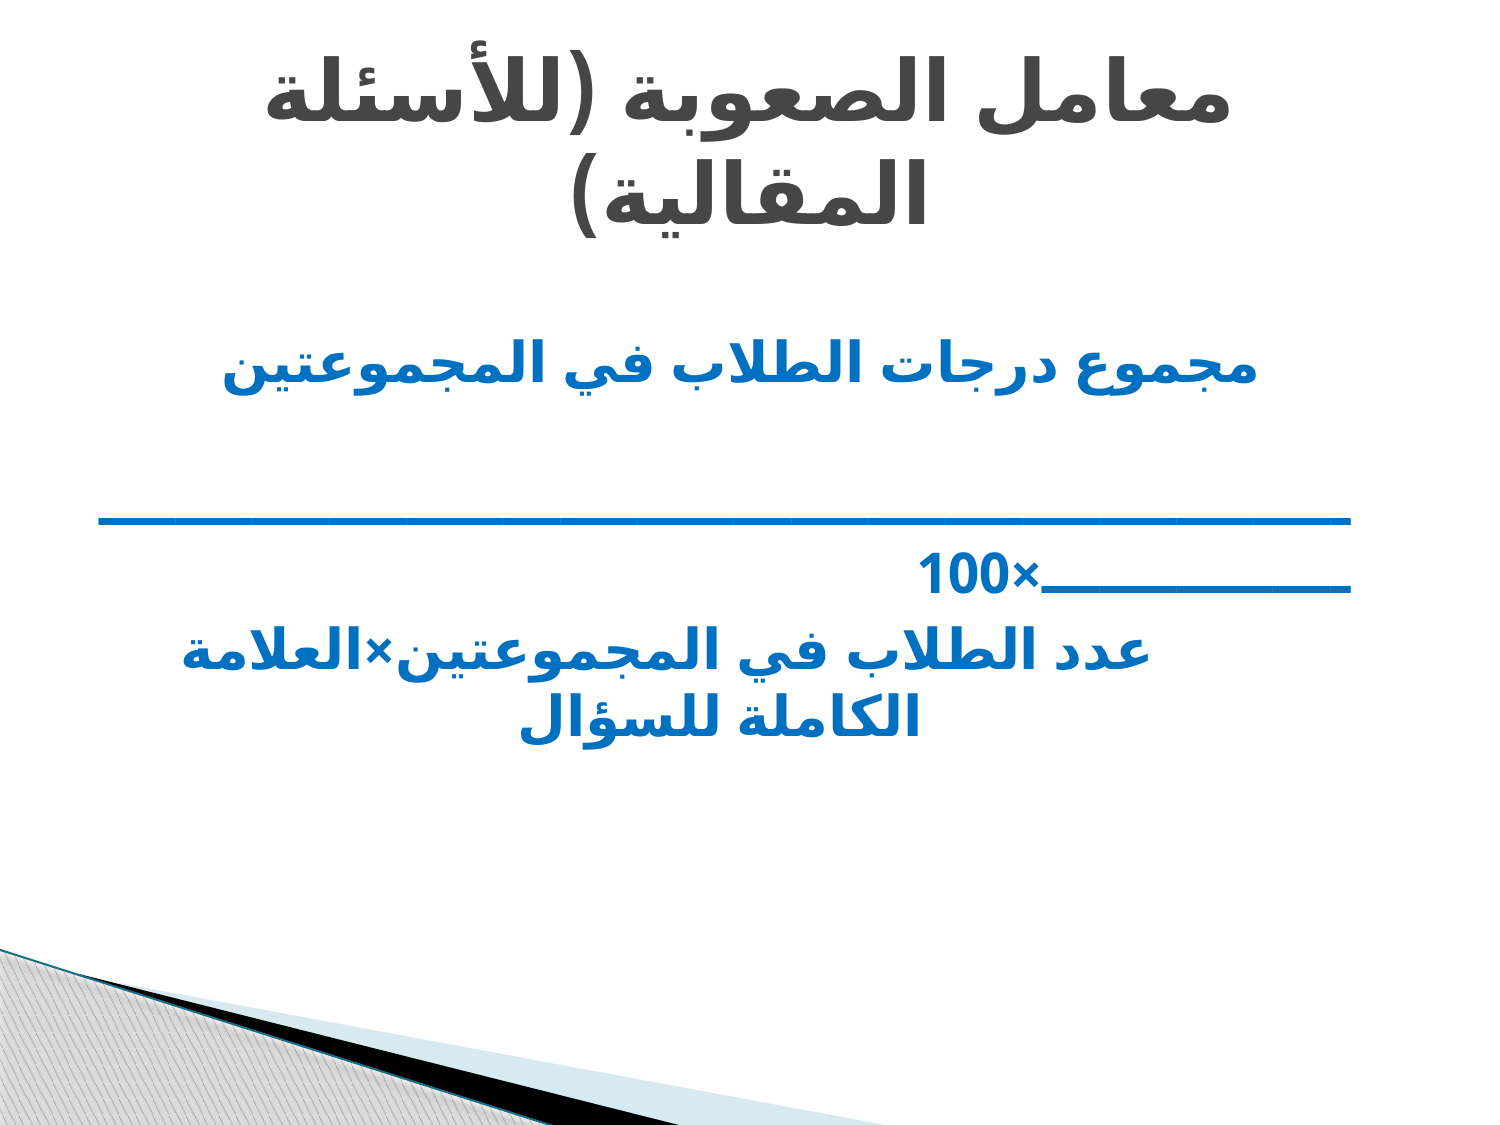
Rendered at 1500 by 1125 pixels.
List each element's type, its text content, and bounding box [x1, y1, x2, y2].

title معامل الصعوبة (للأسئلة المقالية) [75, 45, 1425, 233]
list مجموع درجات الطلاب في المجموعتين ـــــــــــــــــــــــــــــــــــــــــــــــــــــــــــــــــــــــــــــــــ×100 عدد الطلاب في المجموعتين×العلامة الكاملة للسؤال [75, 243, 1425, 986]
